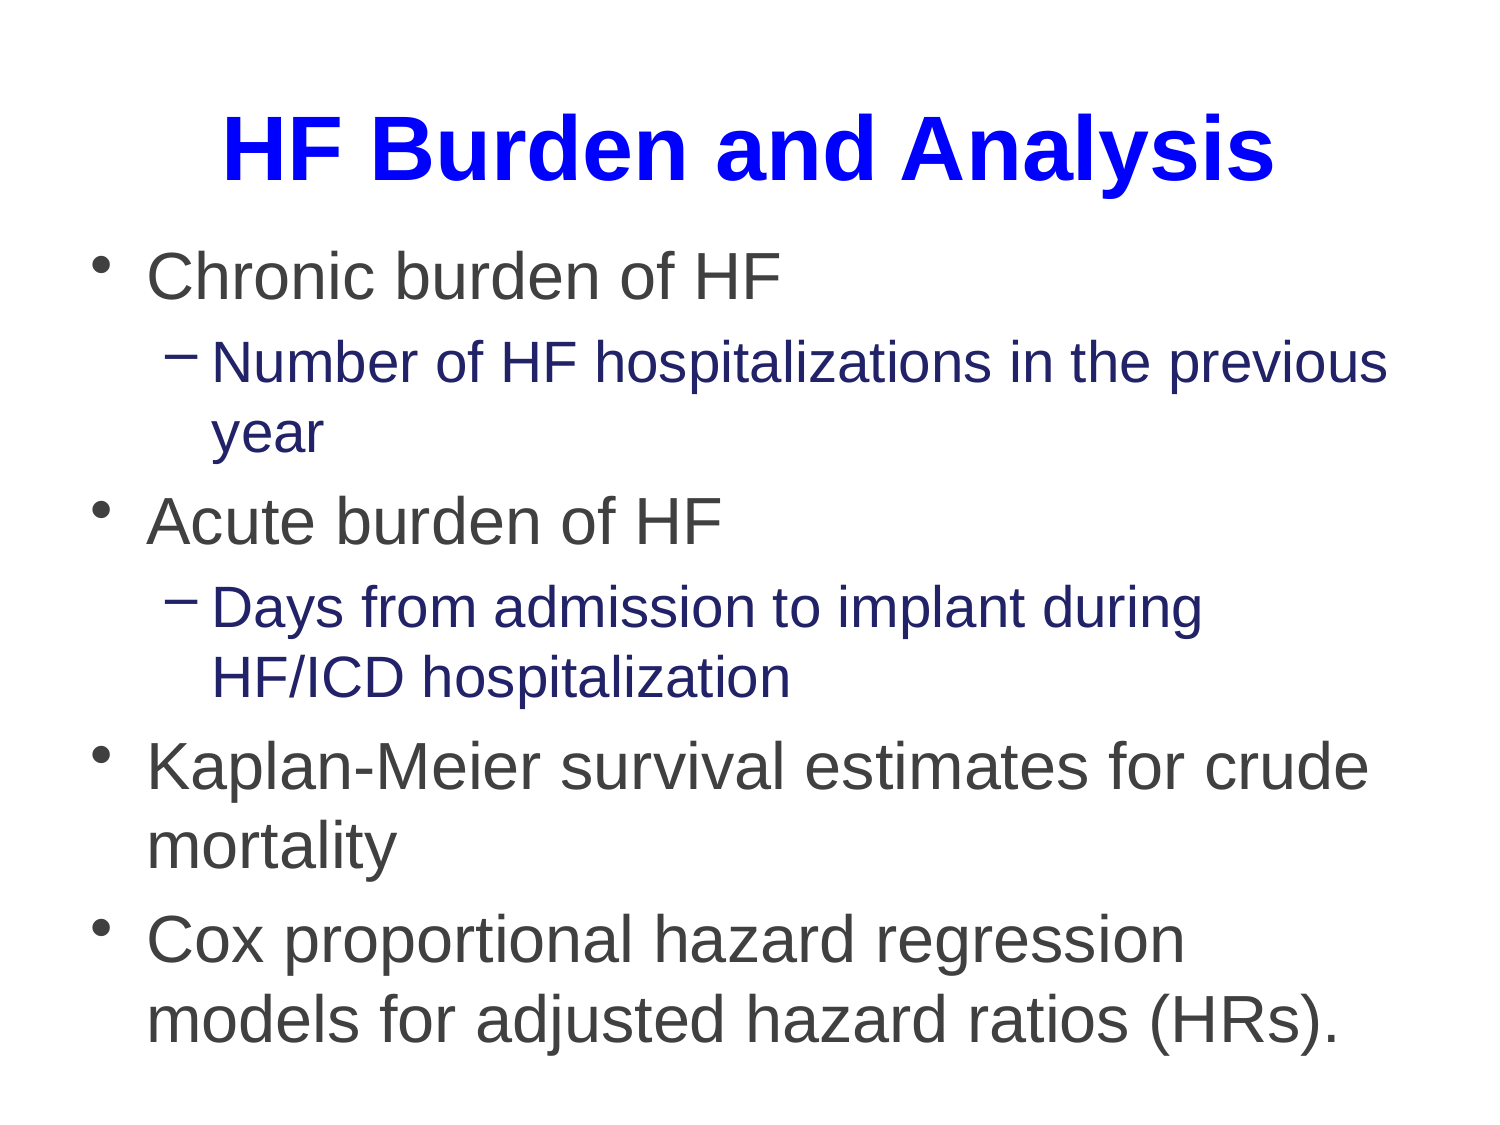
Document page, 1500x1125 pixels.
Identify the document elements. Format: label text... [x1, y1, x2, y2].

list Chronic burden of HF Number of HF hospitalizations in the previous year Acute burden of HF Days from admission to implant during HF/ICD hospitalization Kaplan-Meier survival estimates for crude mortality Cox proportional hazard regression models for adjusted hazard ratios (HRs). [75, 224, 1425, 968]
title HF Burden and Analysis [75, 50, 1425, 224]
